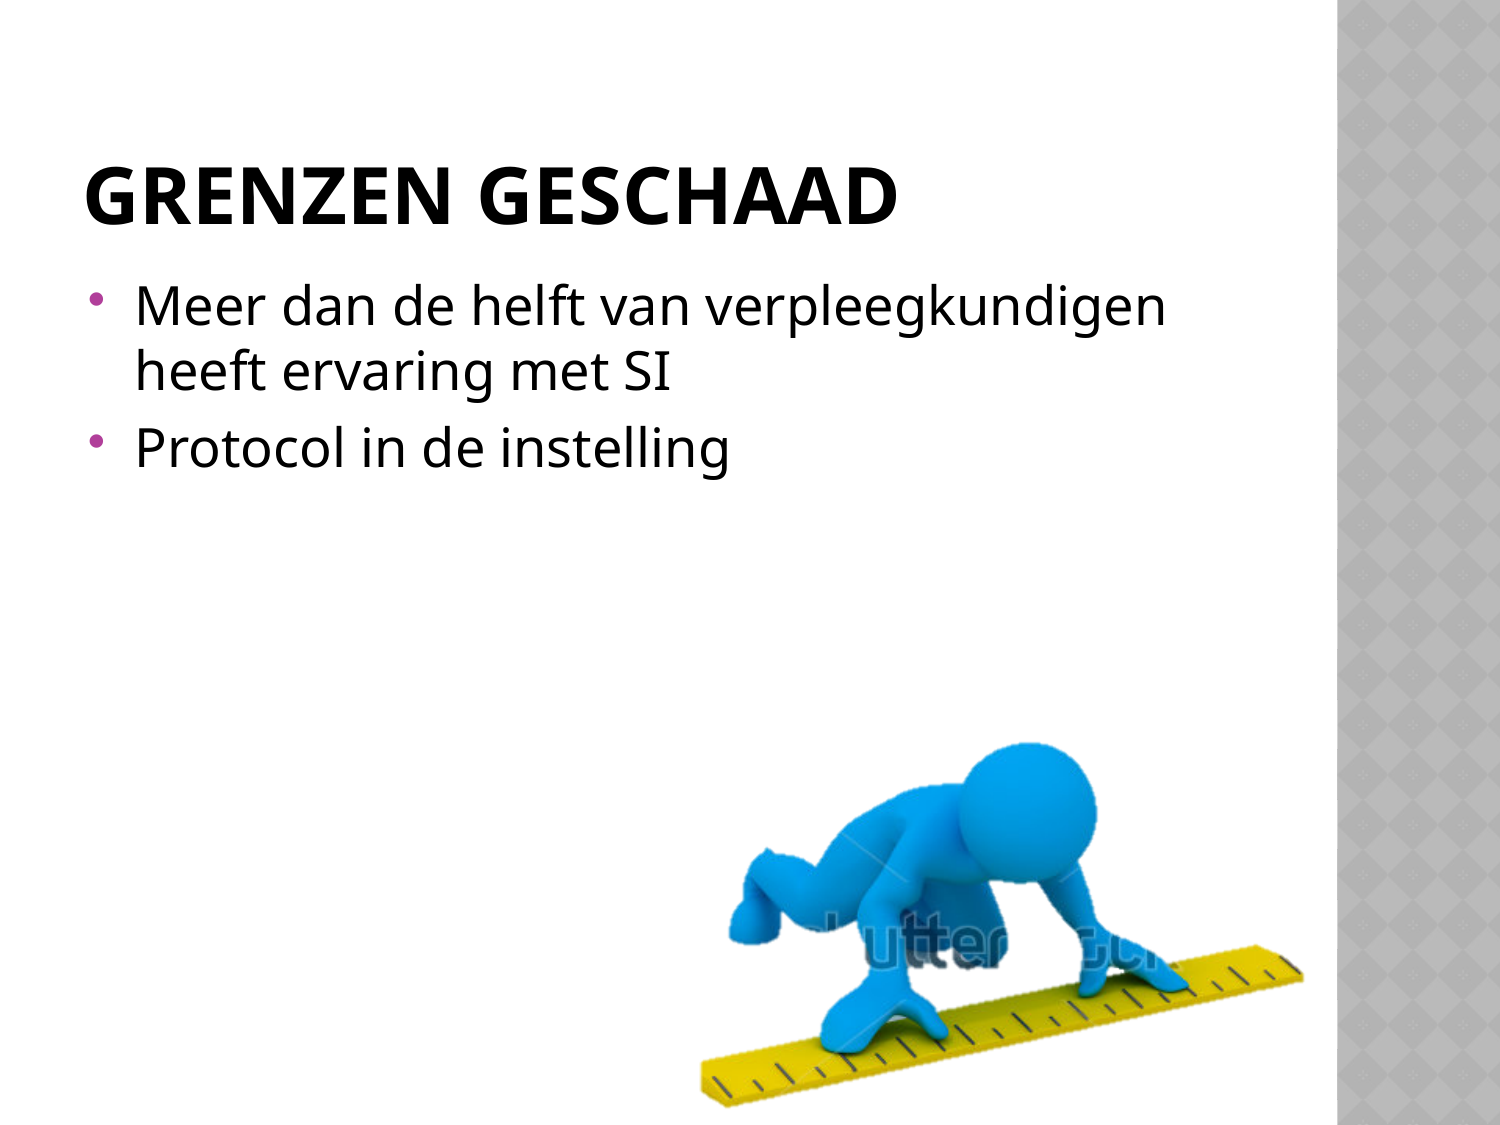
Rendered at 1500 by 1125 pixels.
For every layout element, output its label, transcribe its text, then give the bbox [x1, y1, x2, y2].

list Meer dan de helft van verpleegkundigen heeft ervaring met SI Protocol in de instelling [75, 264, 1263, 1059]
title Grenzen geschaad [75, 52, 1263, 240]
picture [631, 675, 1336, 1125]
